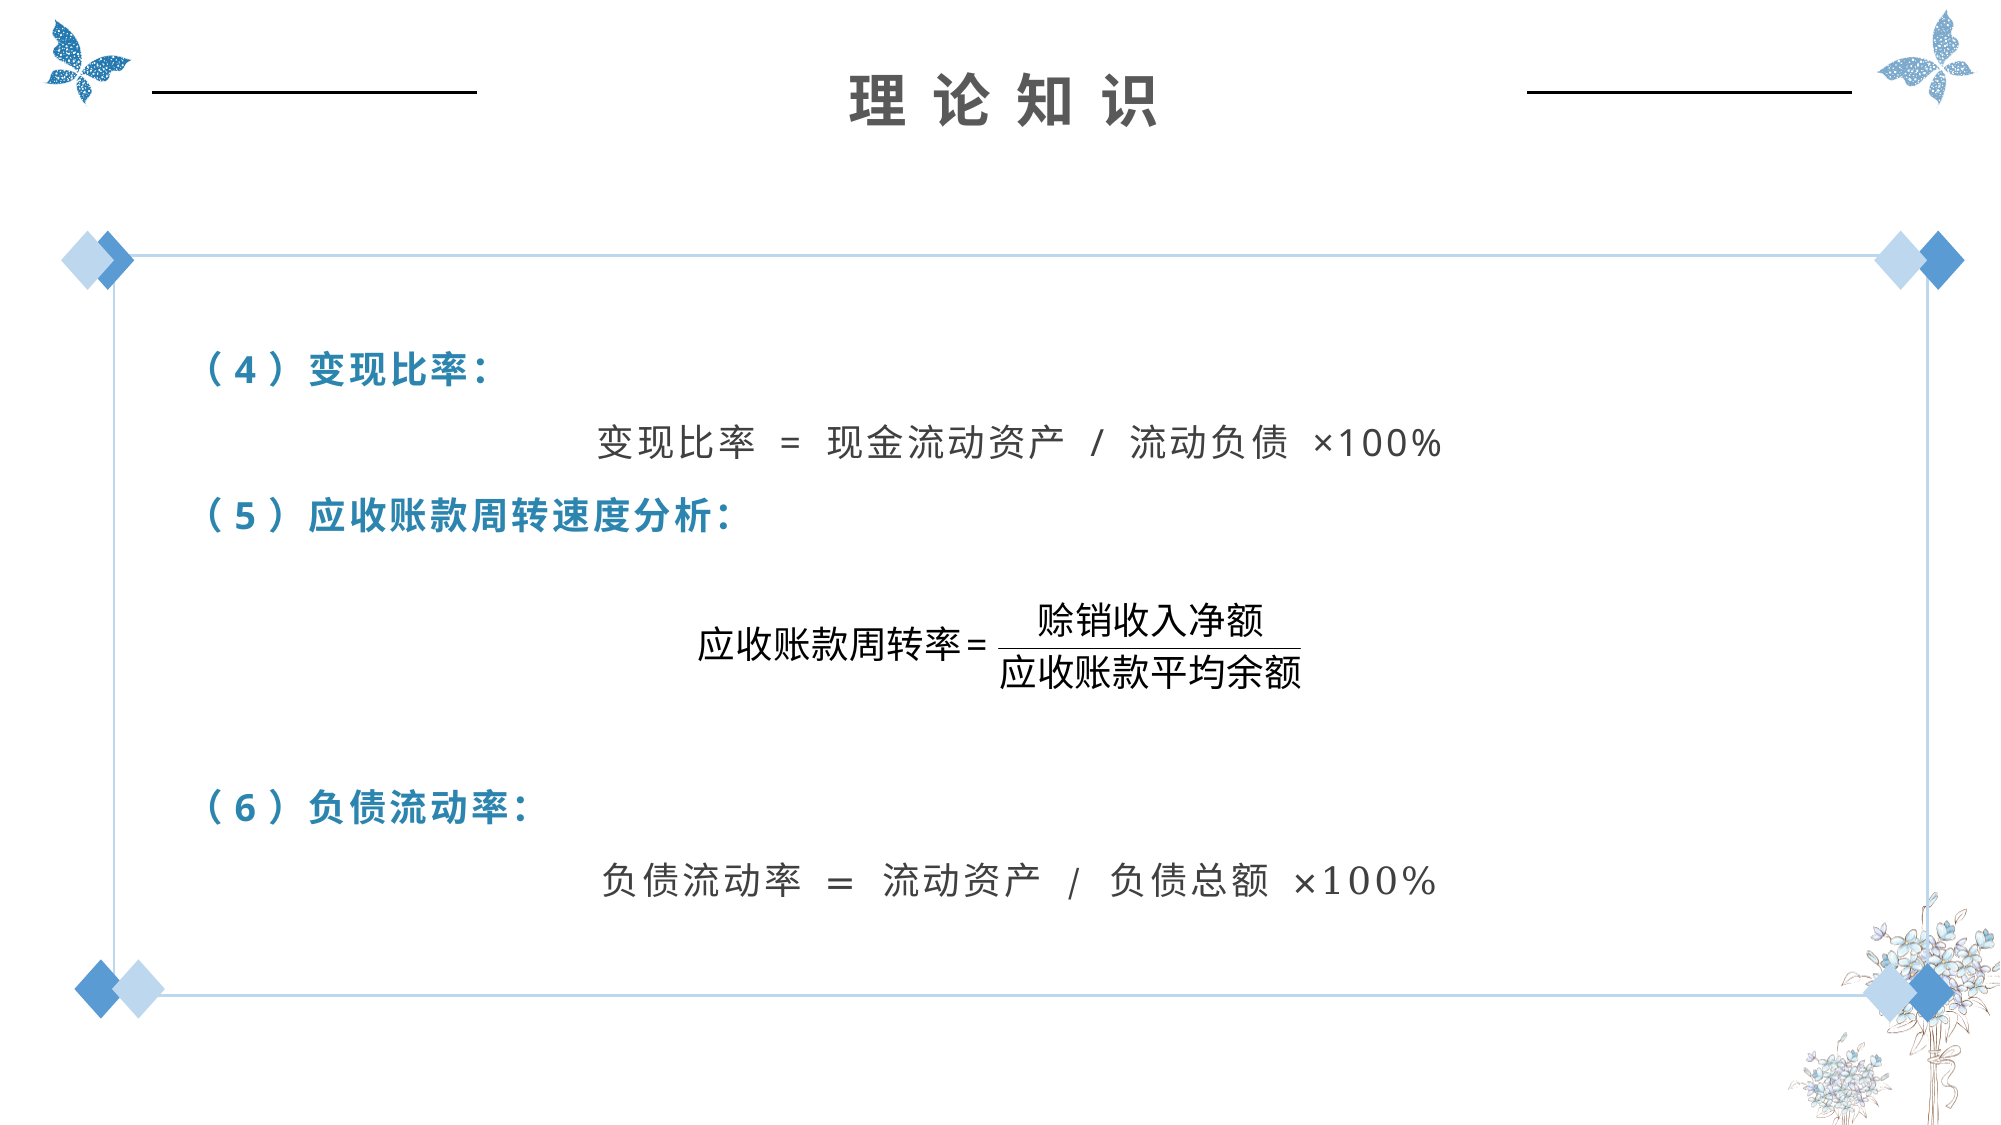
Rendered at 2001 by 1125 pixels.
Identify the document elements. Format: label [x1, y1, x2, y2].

text_box [61, 230, 1965, 1023]
text_box [694, 597, 1306, 696]
picture [1788, 892, 2000, 1125]
text_box [151, 55, 1852, 142]
